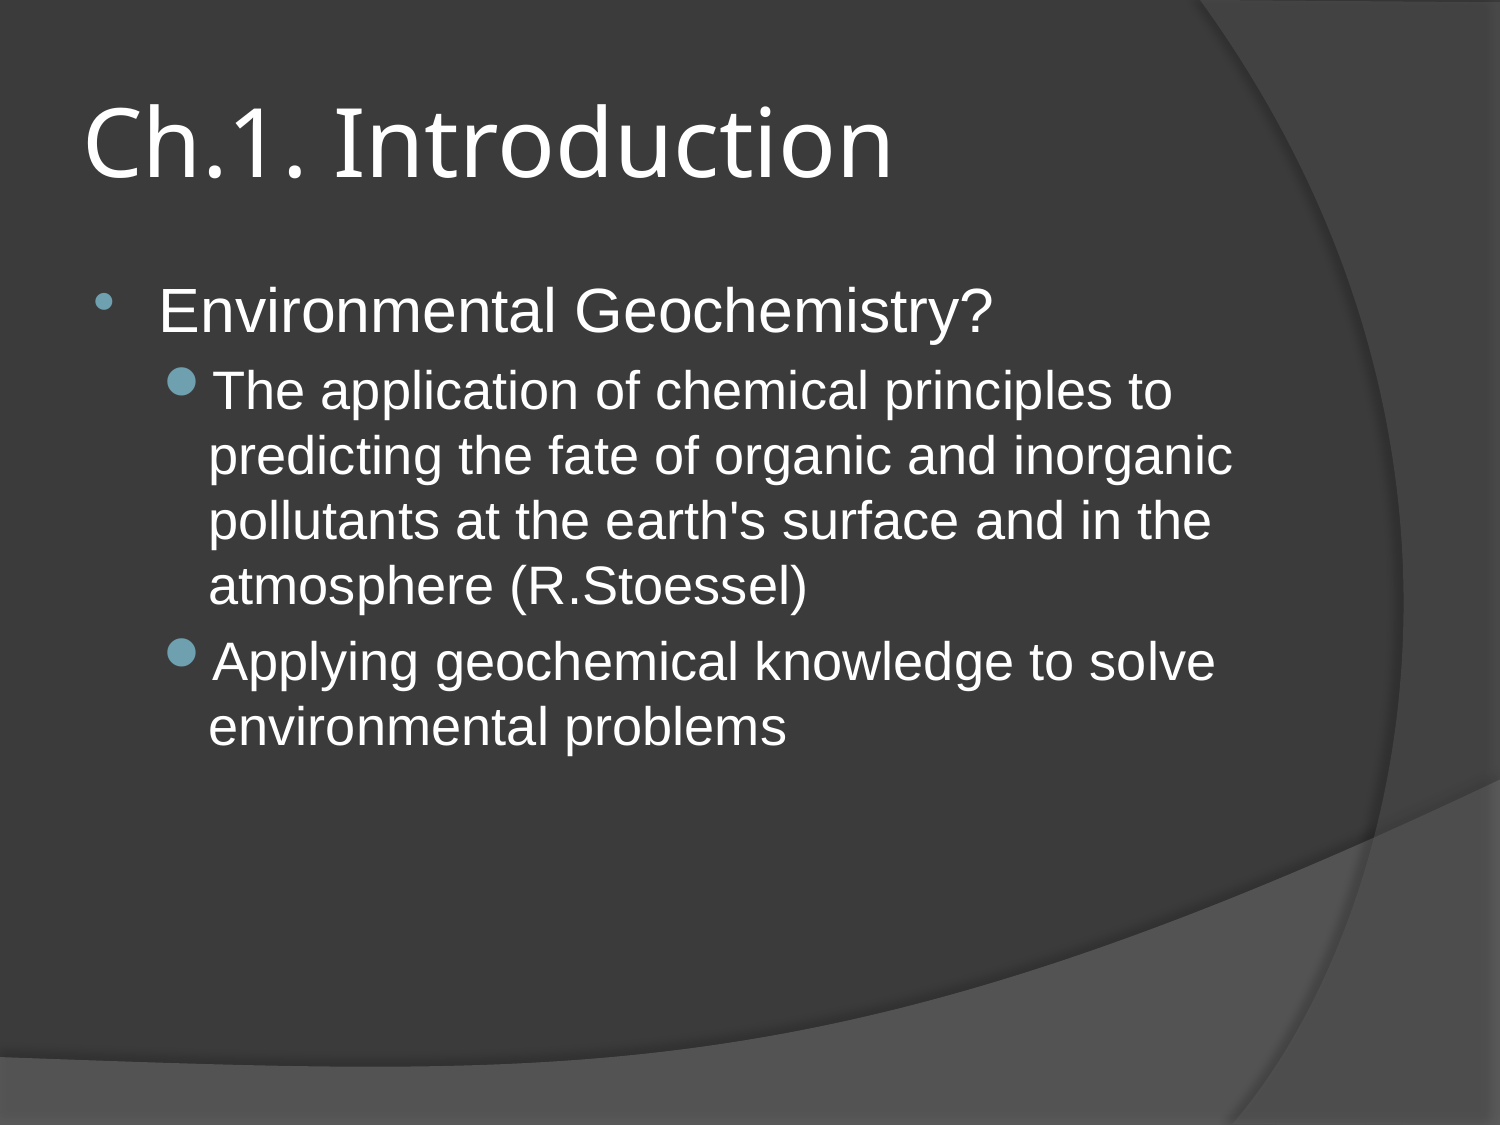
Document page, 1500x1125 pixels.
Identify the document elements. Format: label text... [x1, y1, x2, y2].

list Environmental Geochemistry? The application of chemical principles to predicting the fate of organic and inorganic pollutants at the earth's surface and in the atmosphere (R.Stoessel) Applying geochemical knowledge to solve environmental problems [75, 262, 1300, 1005]
title Ch.1. Introduction [75, 45, 1300, 233]
